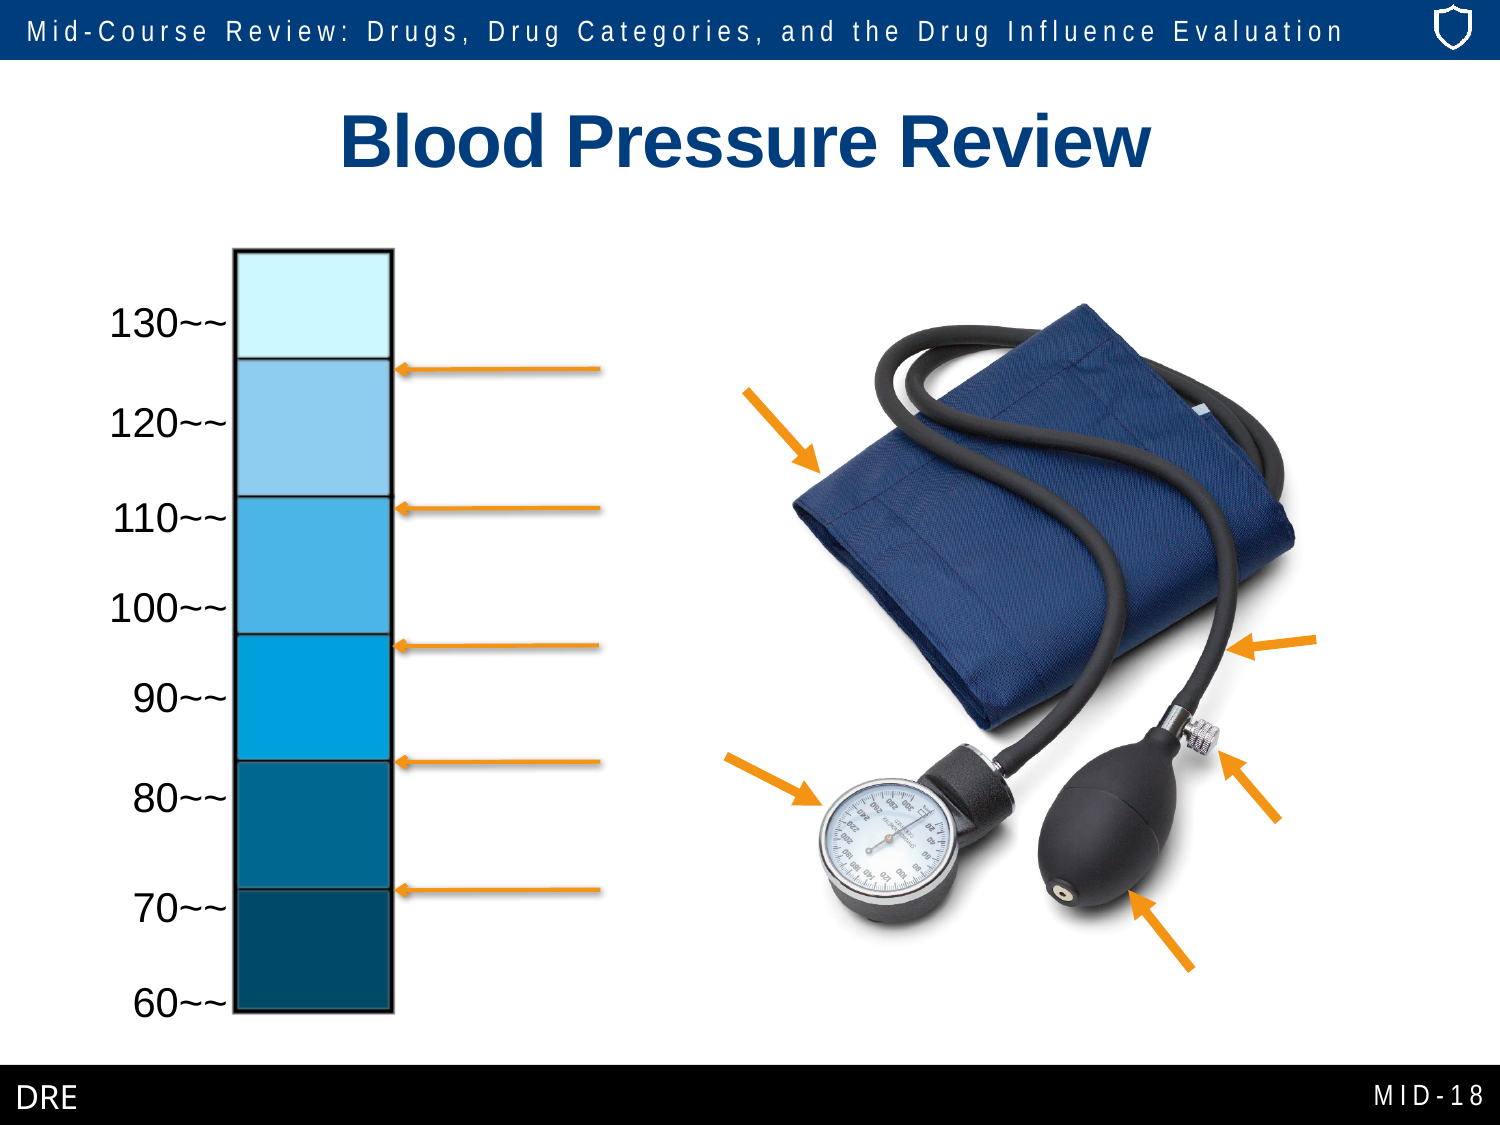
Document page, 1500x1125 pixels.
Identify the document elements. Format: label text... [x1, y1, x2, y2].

slide_number MID-18 [1218, 1063, 1499, 1124]
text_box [636, 215, 1395, 1011]
picture [1434, 4, 1472, 50]
title Blood Pressure Review [85, 66, 1406, 223]
text_box 130~~ 120~~ 110~~ 100~~ 90~~ 80~~ 70~~ 60~~ [94, 288, 227, 1034]
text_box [229, 237, 1013, 1030]
